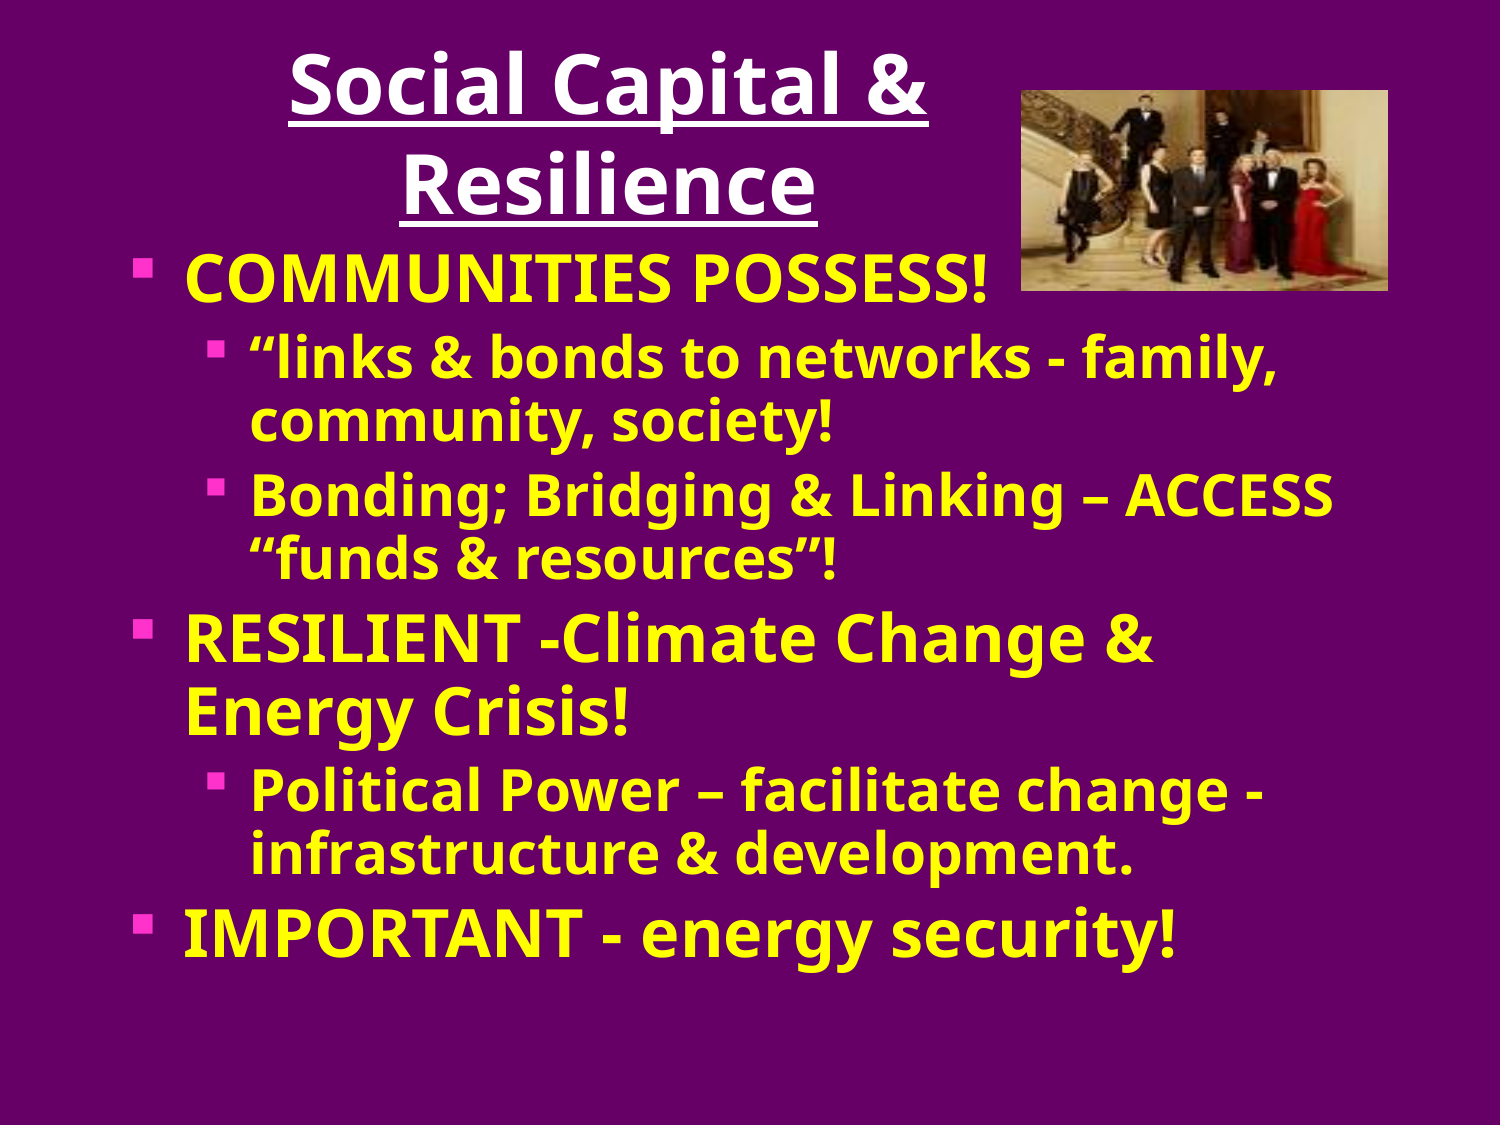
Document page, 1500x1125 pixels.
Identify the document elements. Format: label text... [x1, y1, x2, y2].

list COMMUNITIES POSSESS! “links & bonds to networks - family, community, society! Bonding; Bridging & Linking – ACCESS “funds & resources”! RESILIENT -Climate Change & Energy Crisis! Political Power – facilitate change -infrastructure & development. IMPORTANT - energy security! [112, 237, 1401, 1051]
picture [1021, 89, 1388, 292]
title Social Capital & Resilience [112, 74, 1105, 188]
